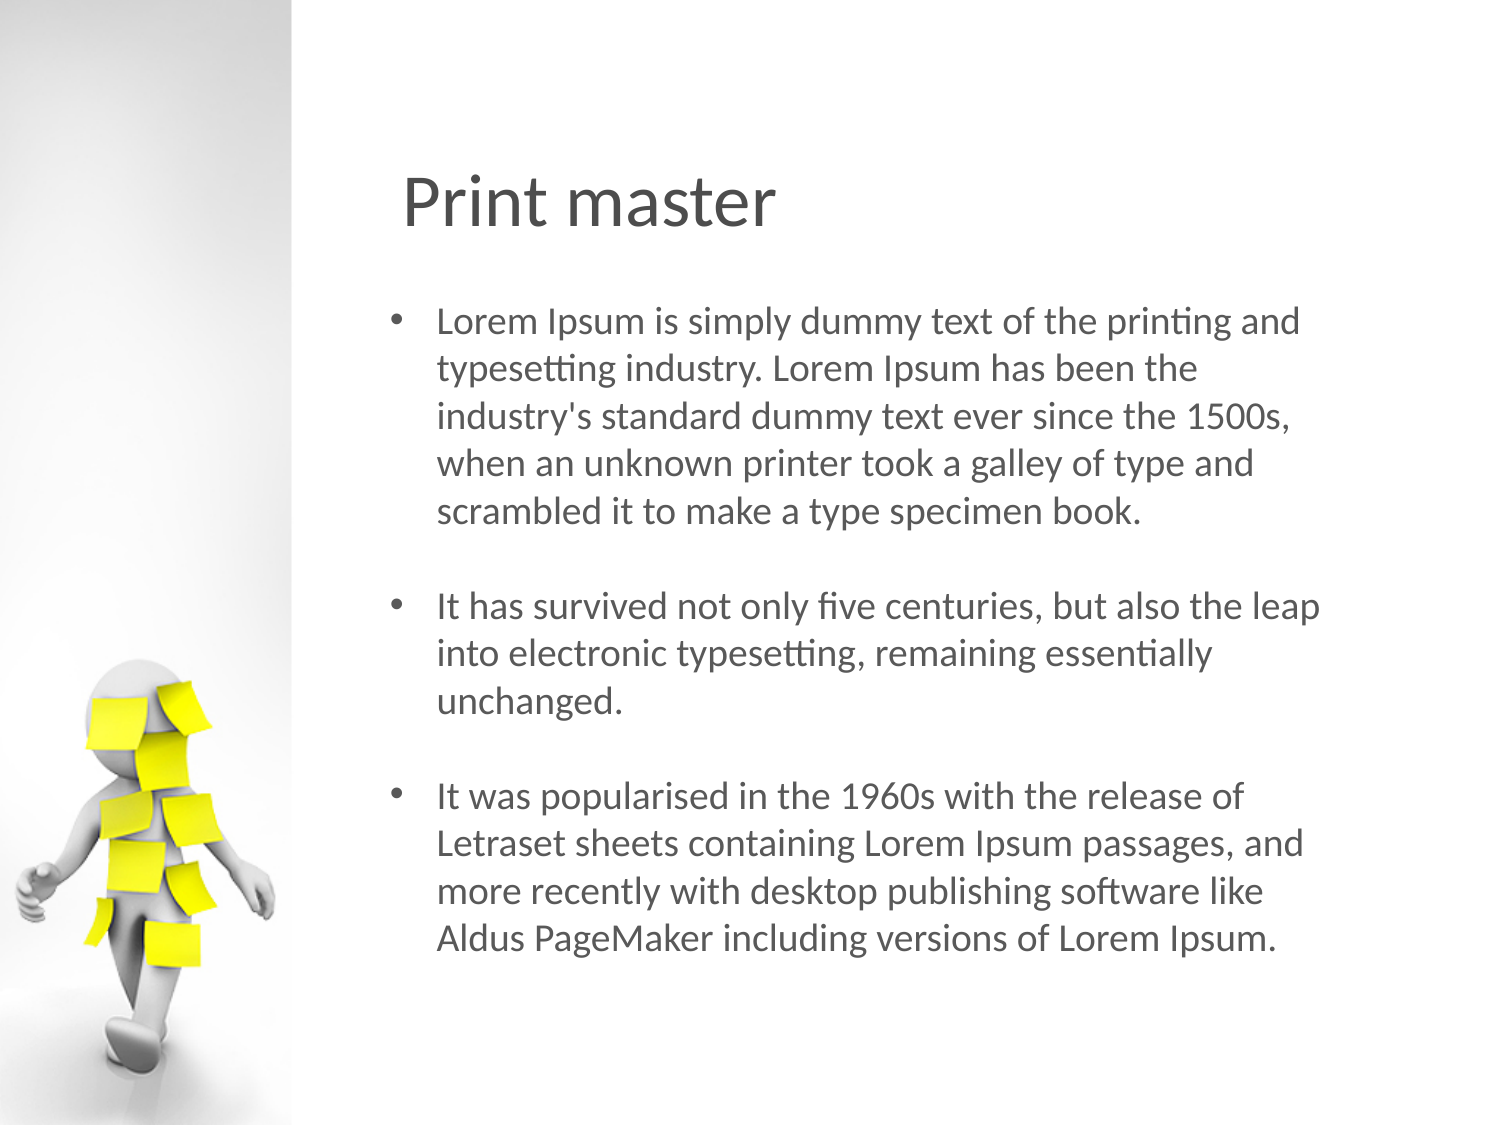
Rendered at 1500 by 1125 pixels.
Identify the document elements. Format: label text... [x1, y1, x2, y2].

text_box Lorem Ipsum is simply dummy text of the printing and typesetting industry. Lorem Ipsum has been the industry's standard dummy text ever since the 1500s, when an unknown printer took a galley of type and scrambled it to make a type specimen book. It has survived not only five centuries, but also the leap into electronic typesetting, remaining essentially unchanged. It was popularised in the 1960s with the release of Letraset sheets containing Lorem Ipsum passages, and more recently with desktop publishing software like Aldus PageMaker including versions of Lorem Ipsum. [375, 287, 1375, 967]
picture [0, 0, 1500, 1125]
title Print master [387, 137, 1463, 255]
